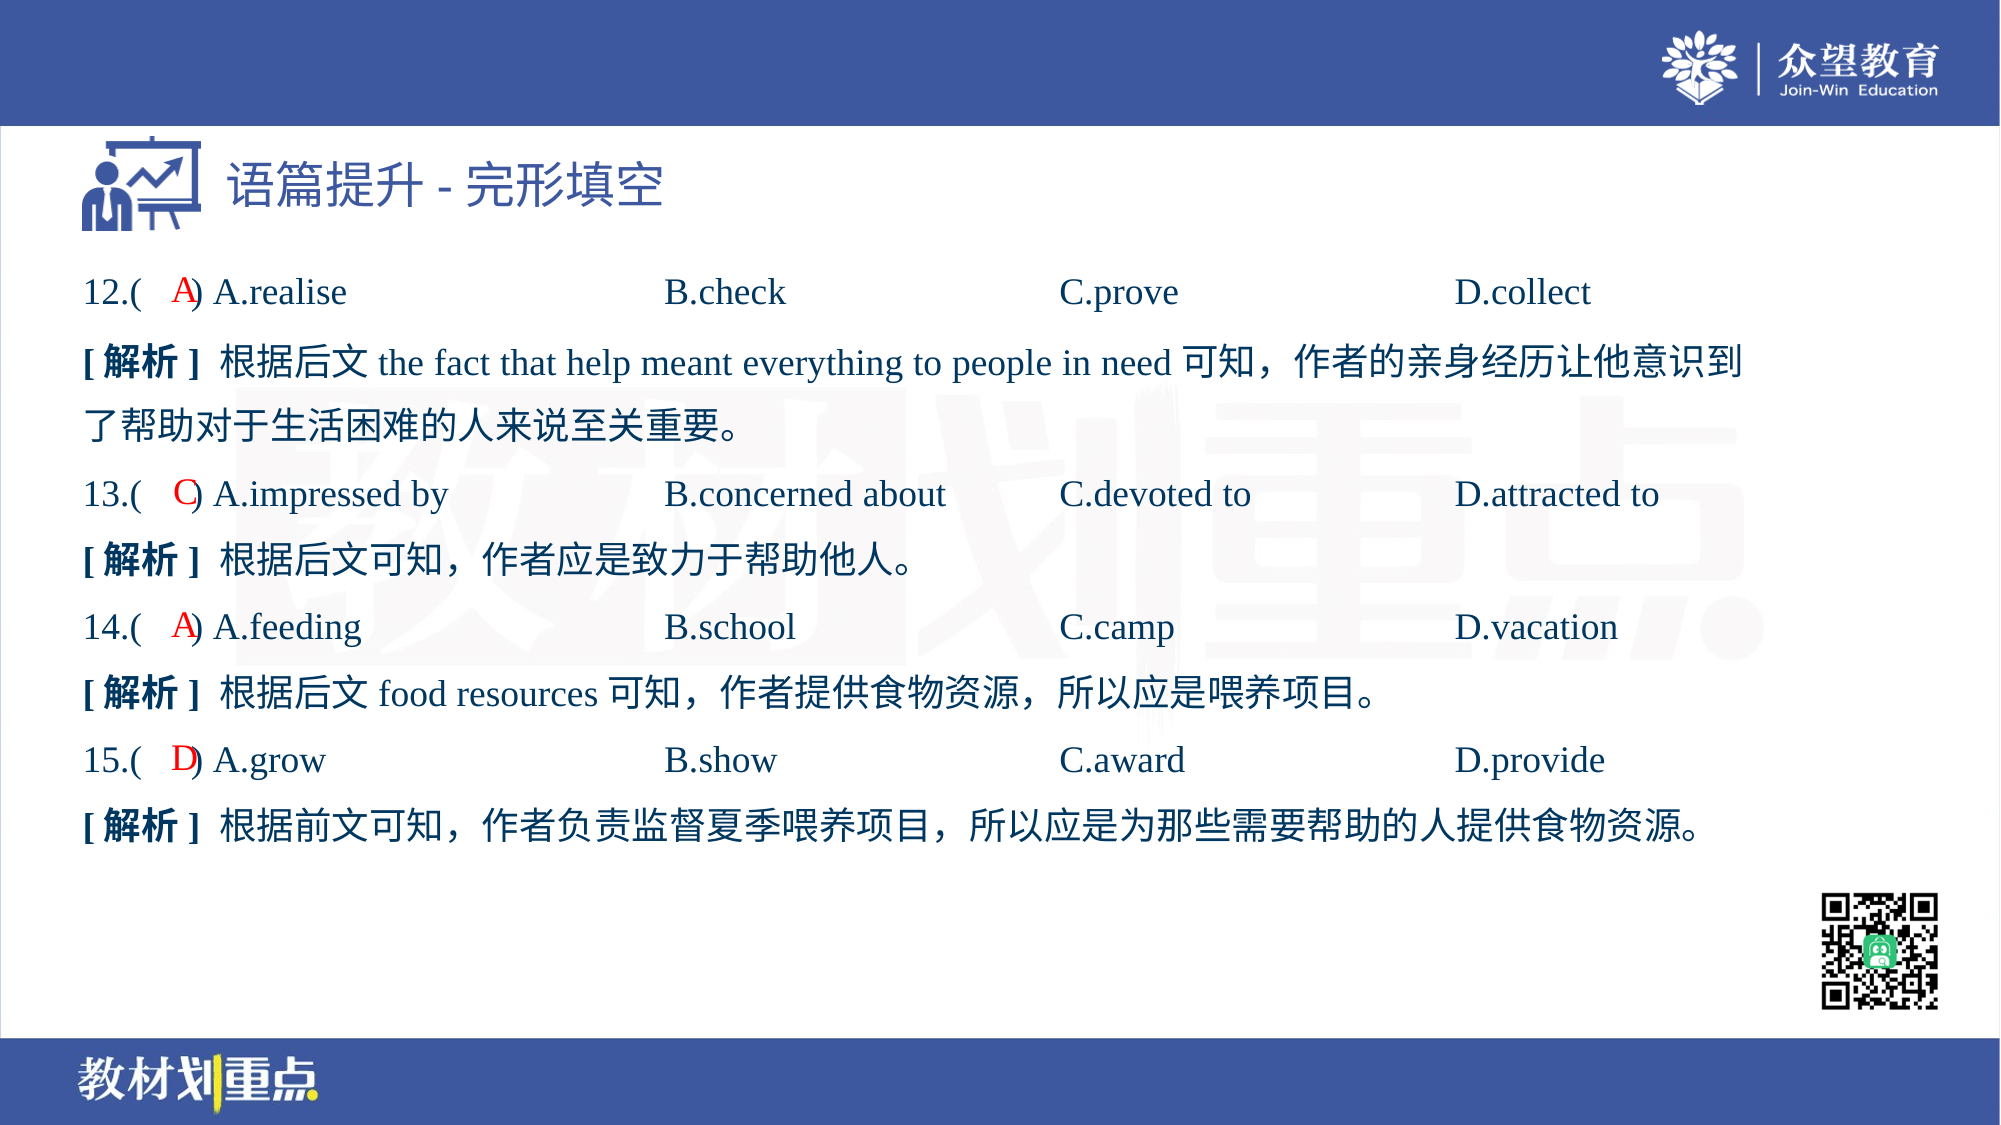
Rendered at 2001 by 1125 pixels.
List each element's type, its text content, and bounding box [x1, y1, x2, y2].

text_box 14.( ) A.feeding B.school C.camp D.vacation [82, 582, 1817, 641]
text_box [解析] 根据后文food resources可知，作者提供食物资源，所以应是喂养项目。 [82, 649, 1817, 707]
text_box A [157, 245, 212, 304]
text_box [解析] 根据后文可知，作者应是致力于帮助他人。 [82, 516, 1817, 574]
text_box [解析] 根据后文the fact that help meant everything to people in need可知，作者的亲身经历让他意识到 了帮助对于生活困难的人来说至关重要。 [82, 313, 1817, 441]
text_box C [159, 447, 212, 506]
text_box [解析] 根据前文可知，作者负责监督夏季喂养项目，所以应是为那些需要帮助的人提供食物资源。 [82, 782, 1817, 840]
text_box 13.( ) A.impressed by B.concerned about C.devoted to D.attracted to [82, 449, 1817, 508]
text_box A [157, 580, 212, 639]
text_box D [157, 713, 212, 772]
text_box 12.( ) A.realise B.check C.prove D.collect [82, 247, 1817, 306]
picture [0, 0, 2000, 1125]
text_box 15.( ) A.grow B.show C.award D.provide [82, 715, 1817, 774]
